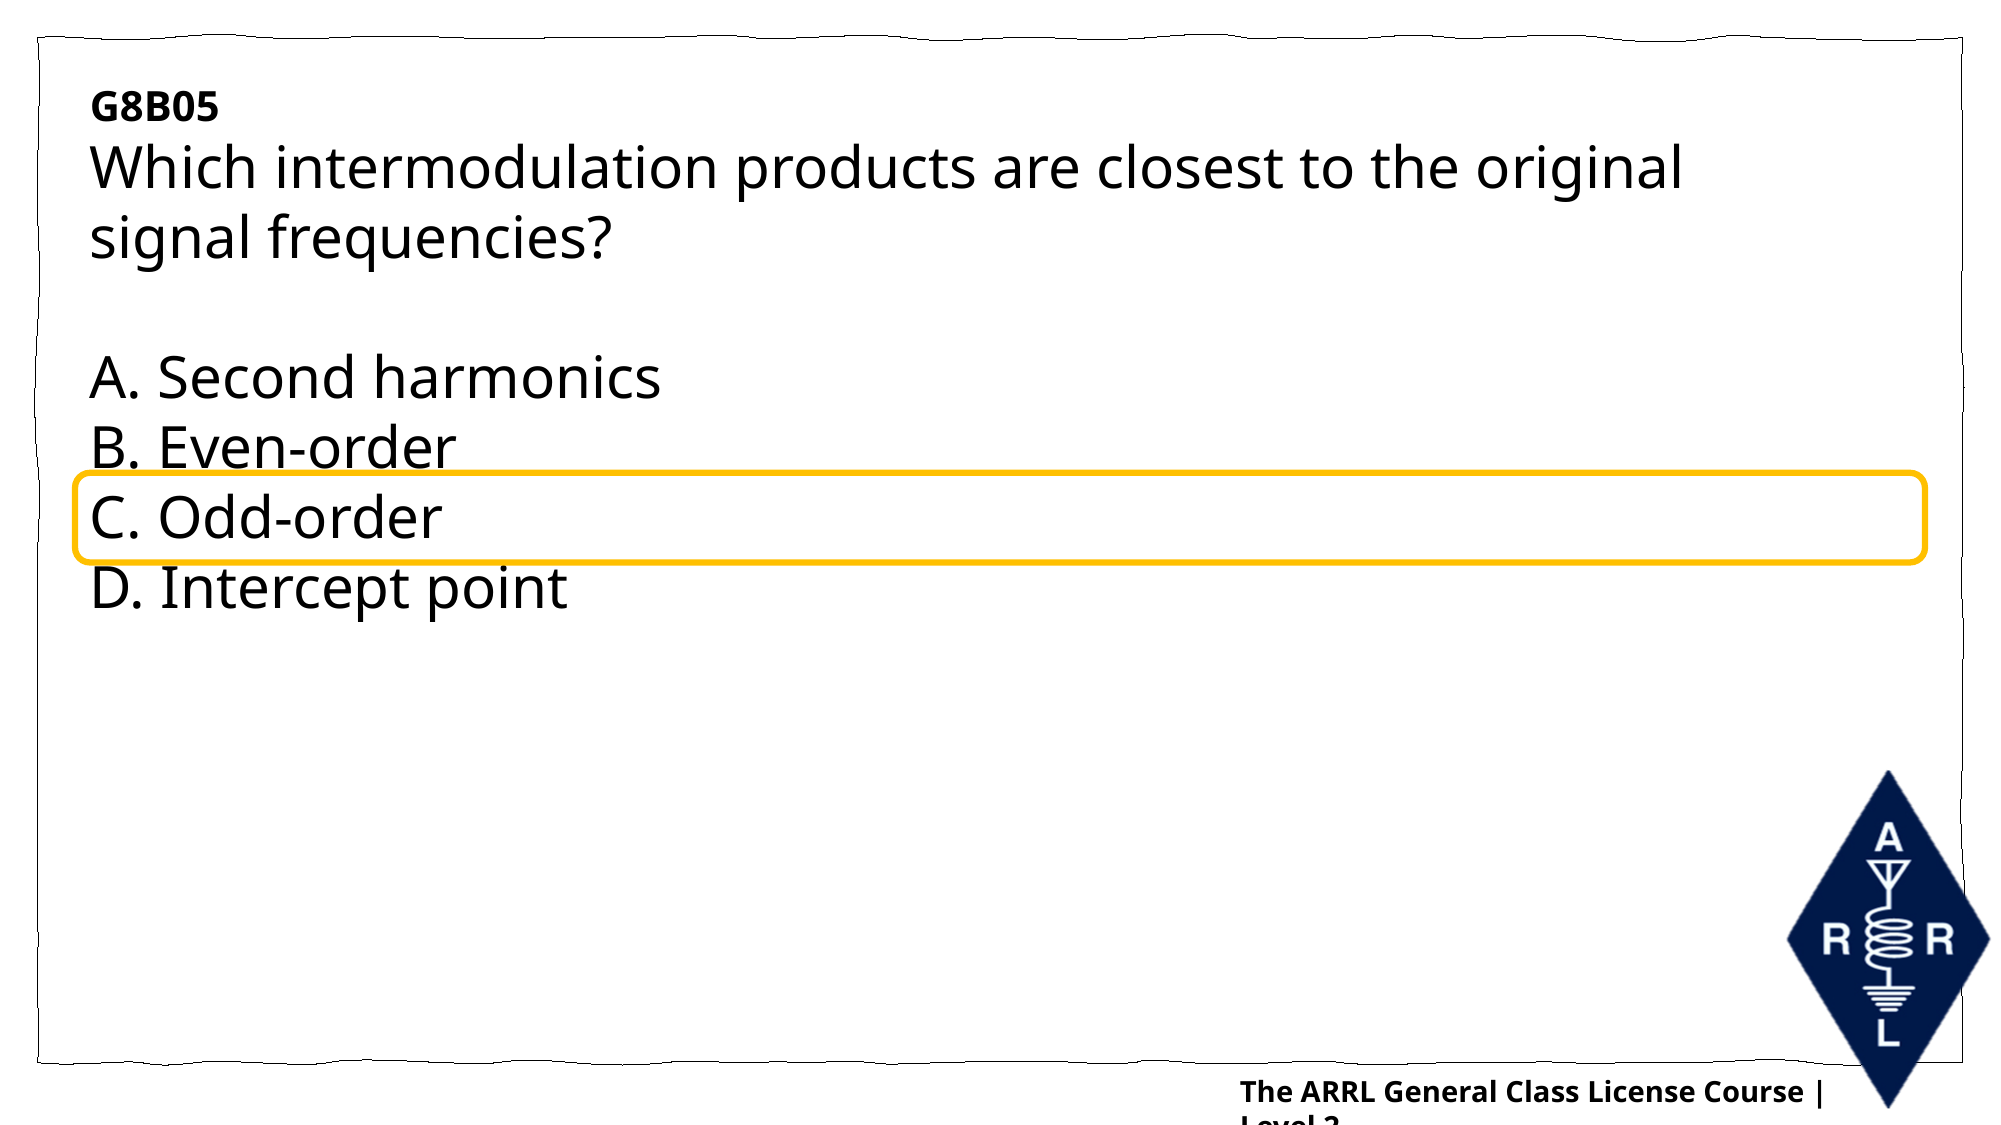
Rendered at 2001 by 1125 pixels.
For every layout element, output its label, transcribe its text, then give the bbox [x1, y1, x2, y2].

text_box [73, 471, 1927, 564]
text_box G8B05 Which intermodulation products are closest to the original signal frequencies? A. Second harmonics B. Even-order C. Odd-order D. Intercept point [75, 72, 1850, 479]
picture [1773, 752, 1999, 1125]
text_box G8B05 Which intermodulation products are closest to the original signal frequencies? A. Second harmonics B. Even-order C. Odd-order D. Intercept point [75, 556, 1850, 628]
